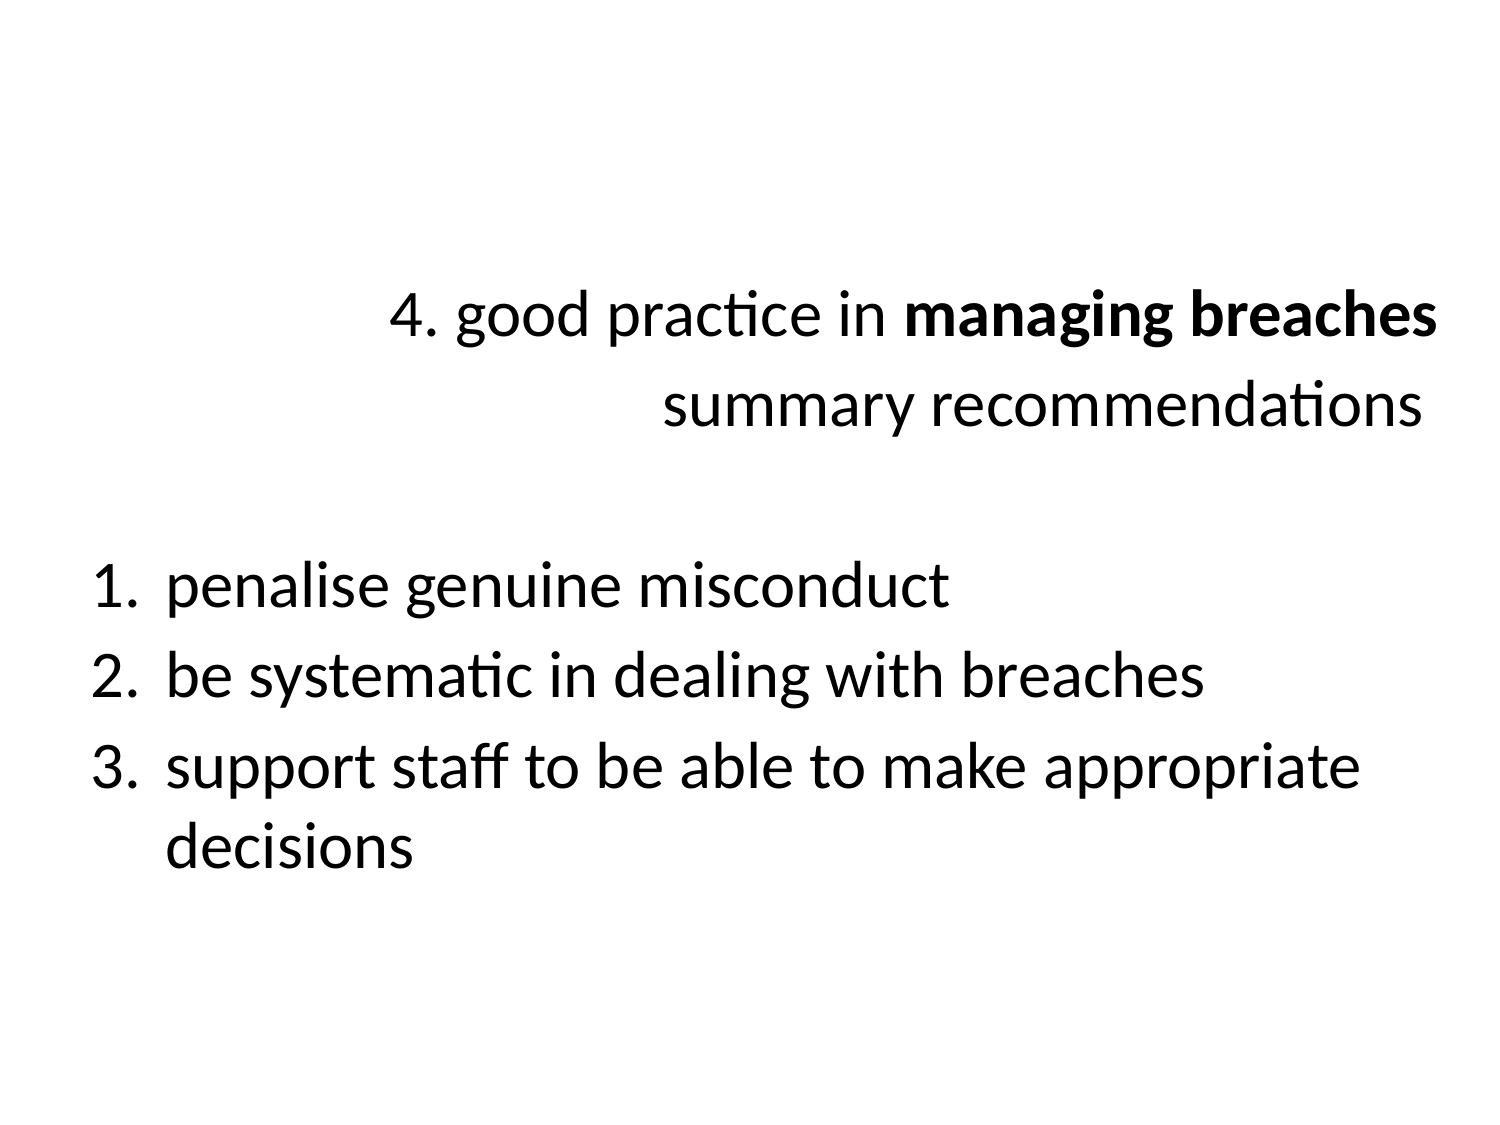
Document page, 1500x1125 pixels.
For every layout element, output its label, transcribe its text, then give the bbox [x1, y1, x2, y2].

text_box 4. good practice in managing breaches summary recommendations penalise genuine misconduct be systematic in dealing with breaches support staff to be able to make appropriate decisions [57, 262, 1454, 889]
